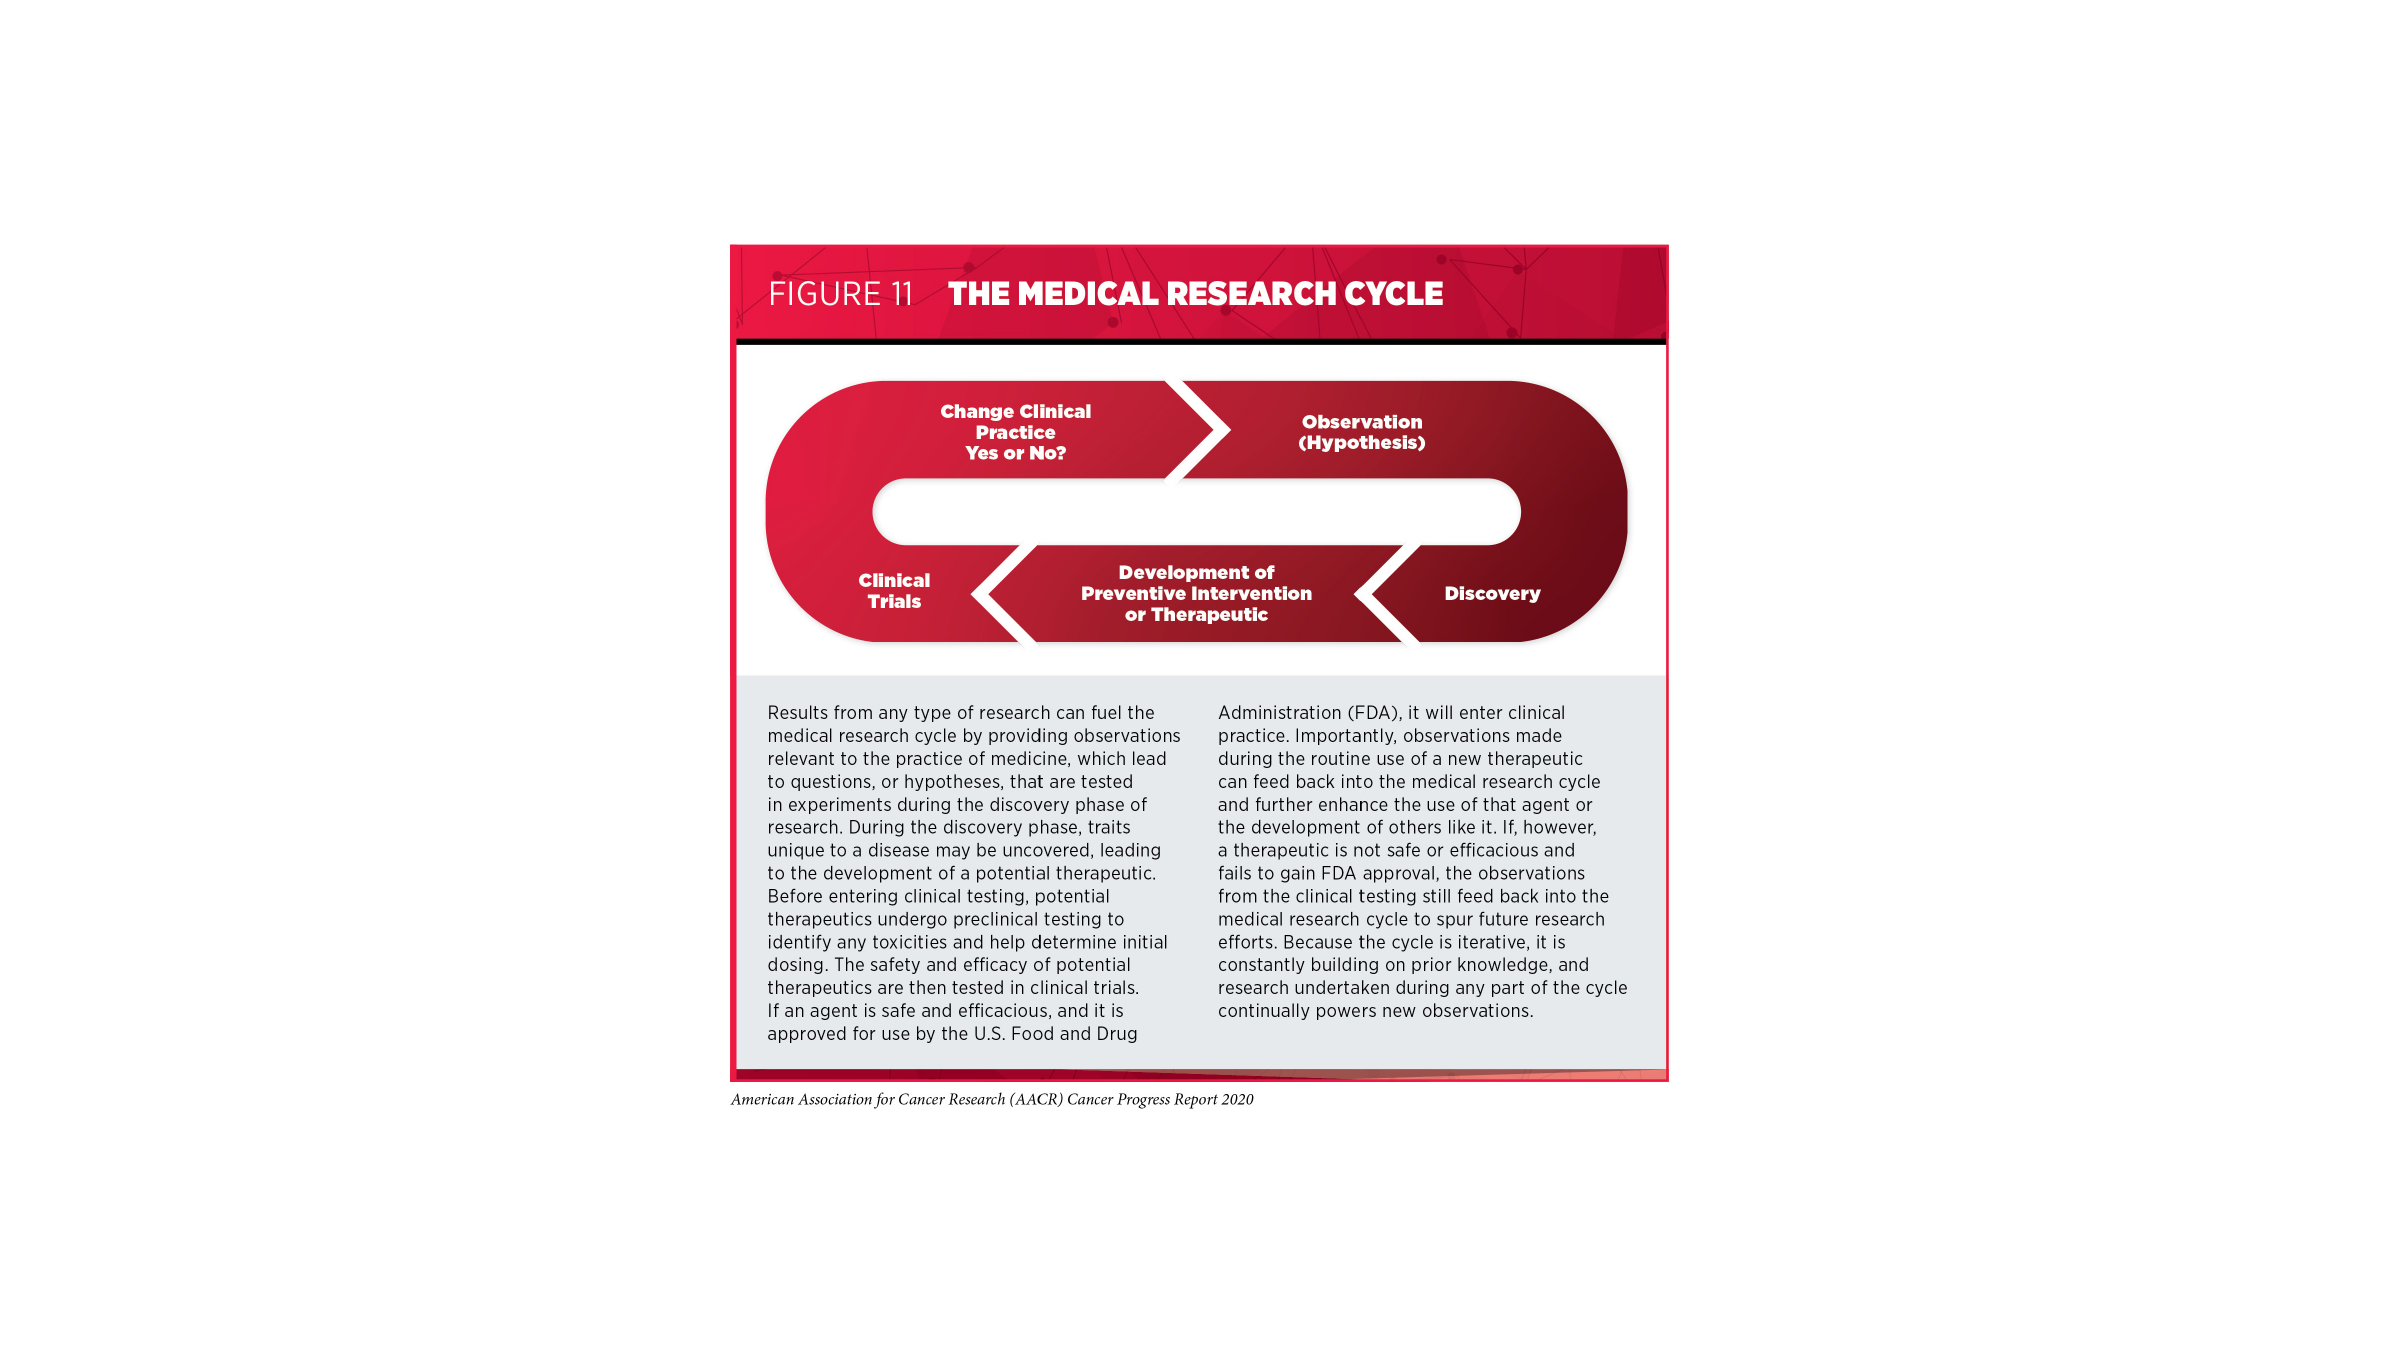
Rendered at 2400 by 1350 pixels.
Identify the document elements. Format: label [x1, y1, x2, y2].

picture [719, 236, 1681, 1114]
